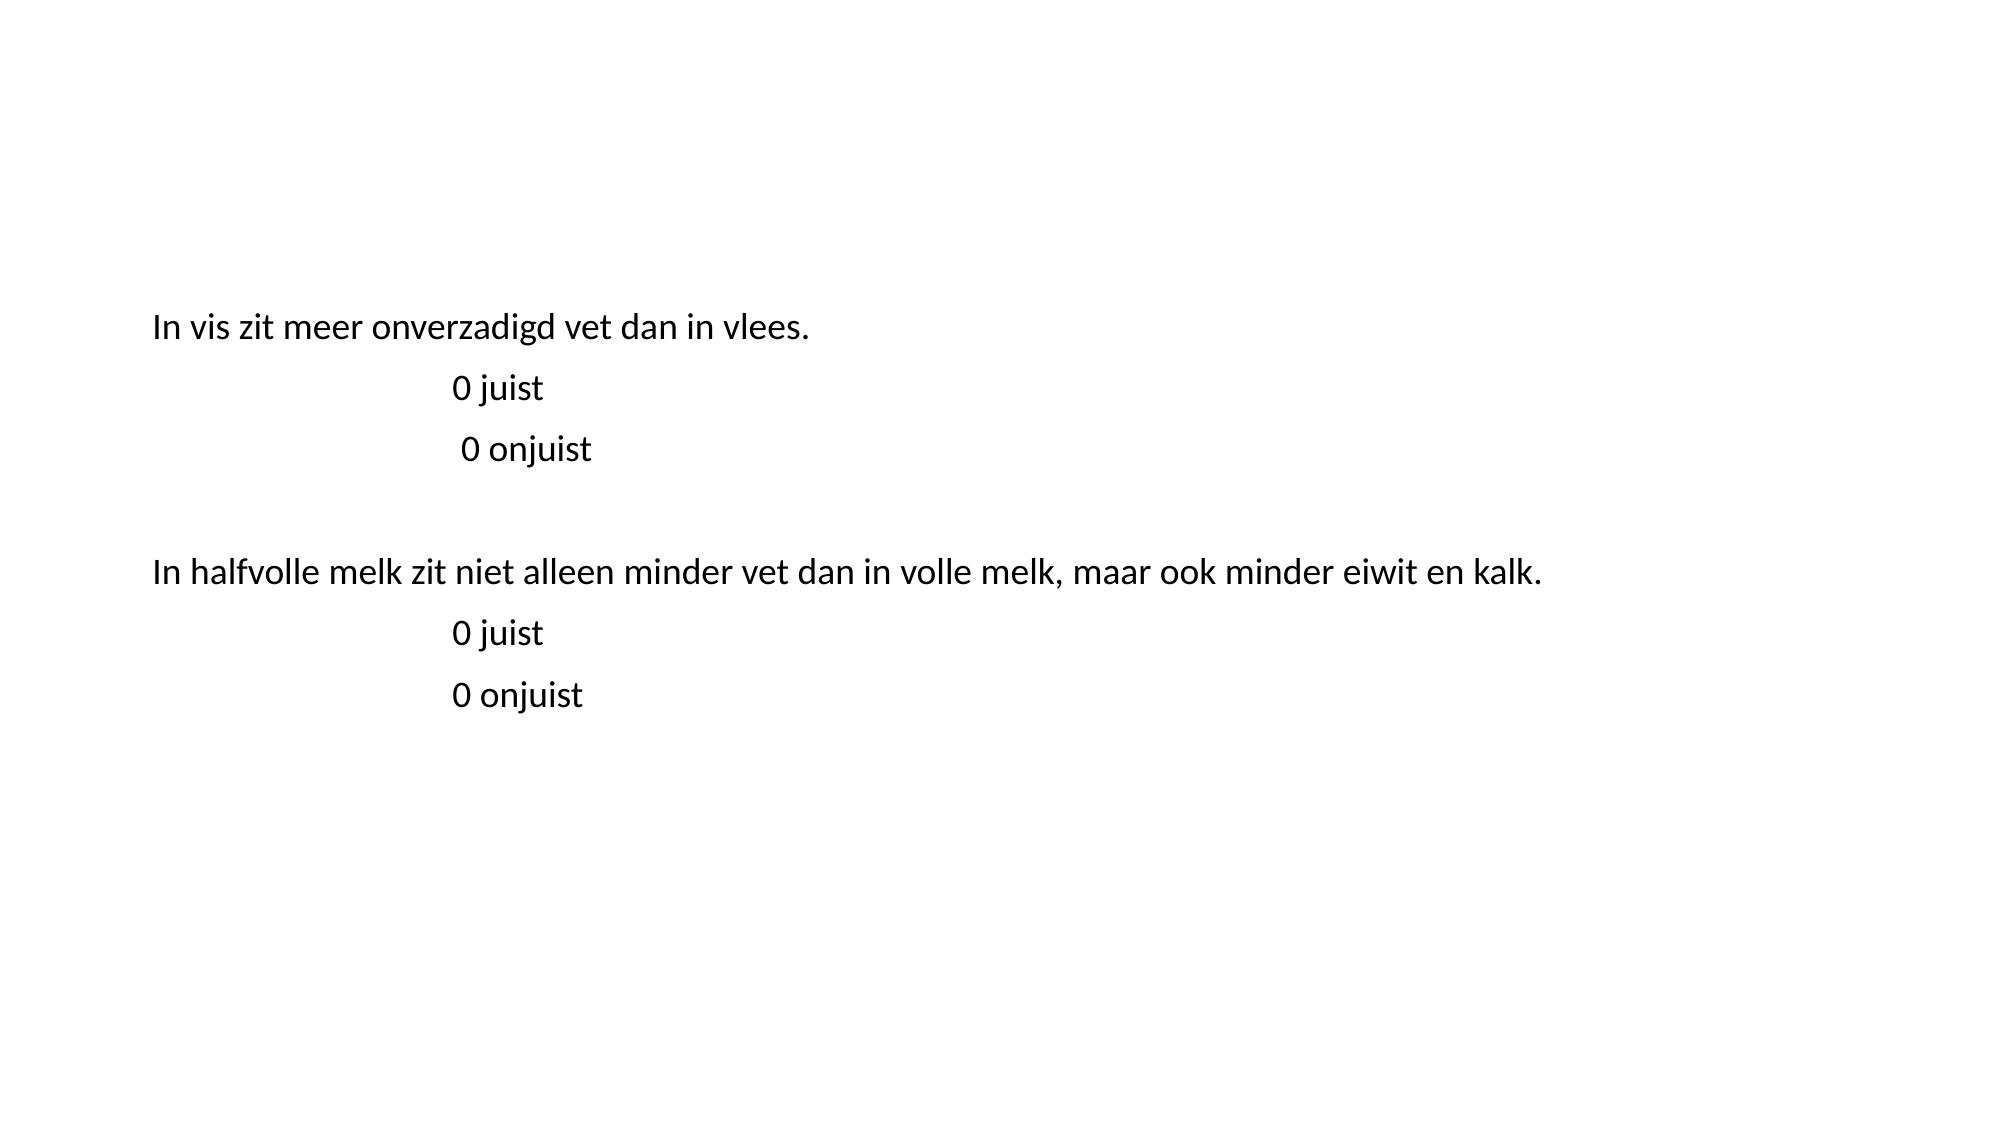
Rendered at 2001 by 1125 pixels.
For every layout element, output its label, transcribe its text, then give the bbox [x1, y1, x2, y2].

list In vis zit meer onverzadigd vet dan in vlees. 0 juist 0 onjuist In halfvolle melk zit niet alleen minder vet dan in volle melk, maar ook minder eiwit en kalk. 0 juist 0 onjuist [137, 299, 1863, 1014]
